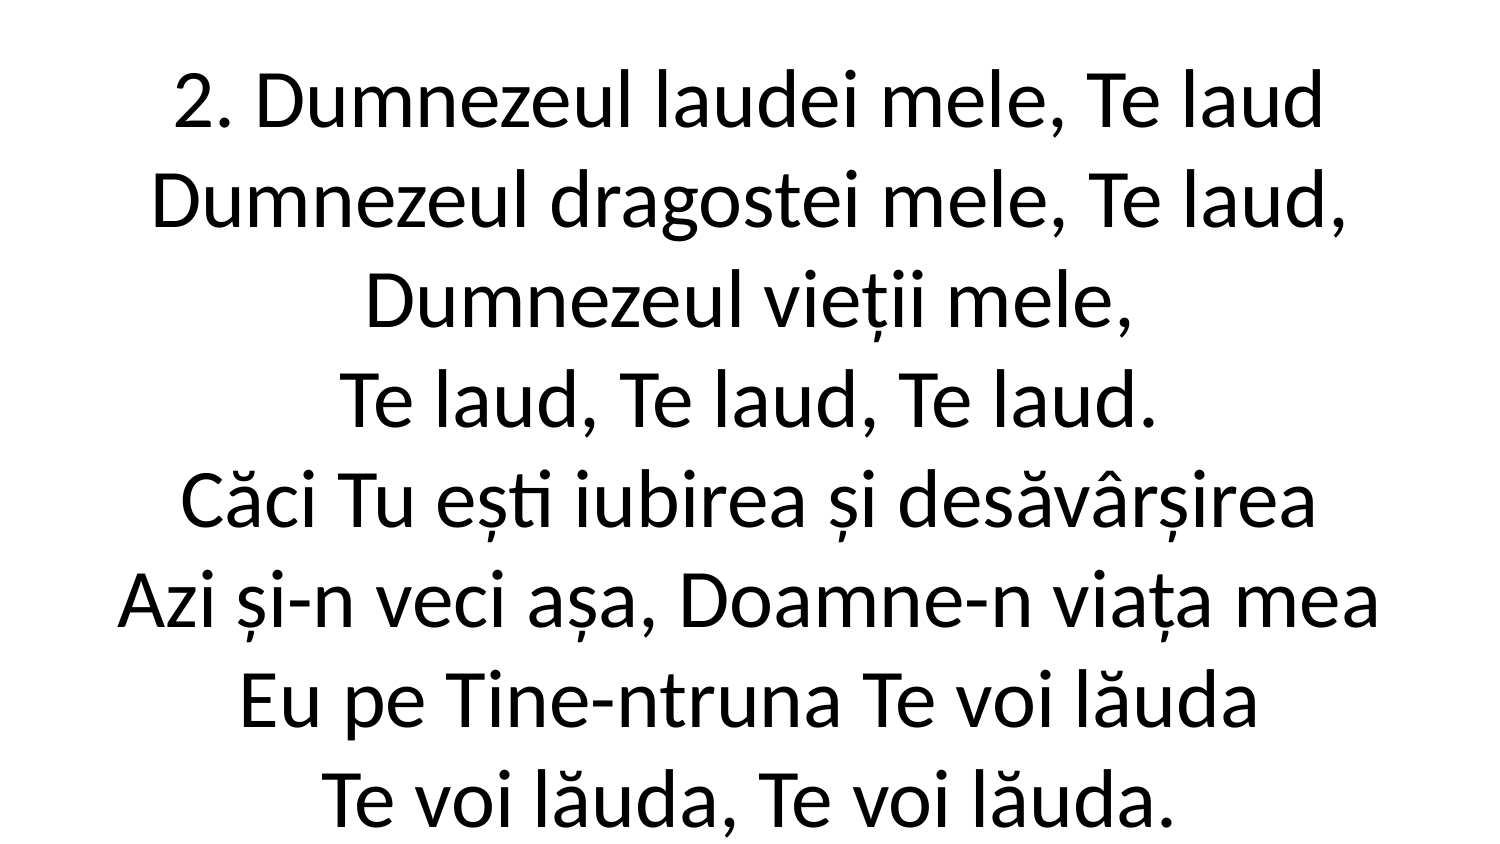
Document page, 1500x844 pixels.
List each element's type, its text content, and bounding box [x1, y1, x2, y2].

text_box 2. Dumnezeul laudei mele, Te laud Dumnezeul dragostei mele, Te laud, Dumnezeul vieții mele, Te laud, Te laud, Te laud. Căci Tu ești iubirea și desăvârșirea Azi și-n veci așa, Doamne-n viața mea Eu pe Tine-ntruna Te voi lăuda Te voi lăuda, Te voi lăuda. [102, 0, 1398, 844]
